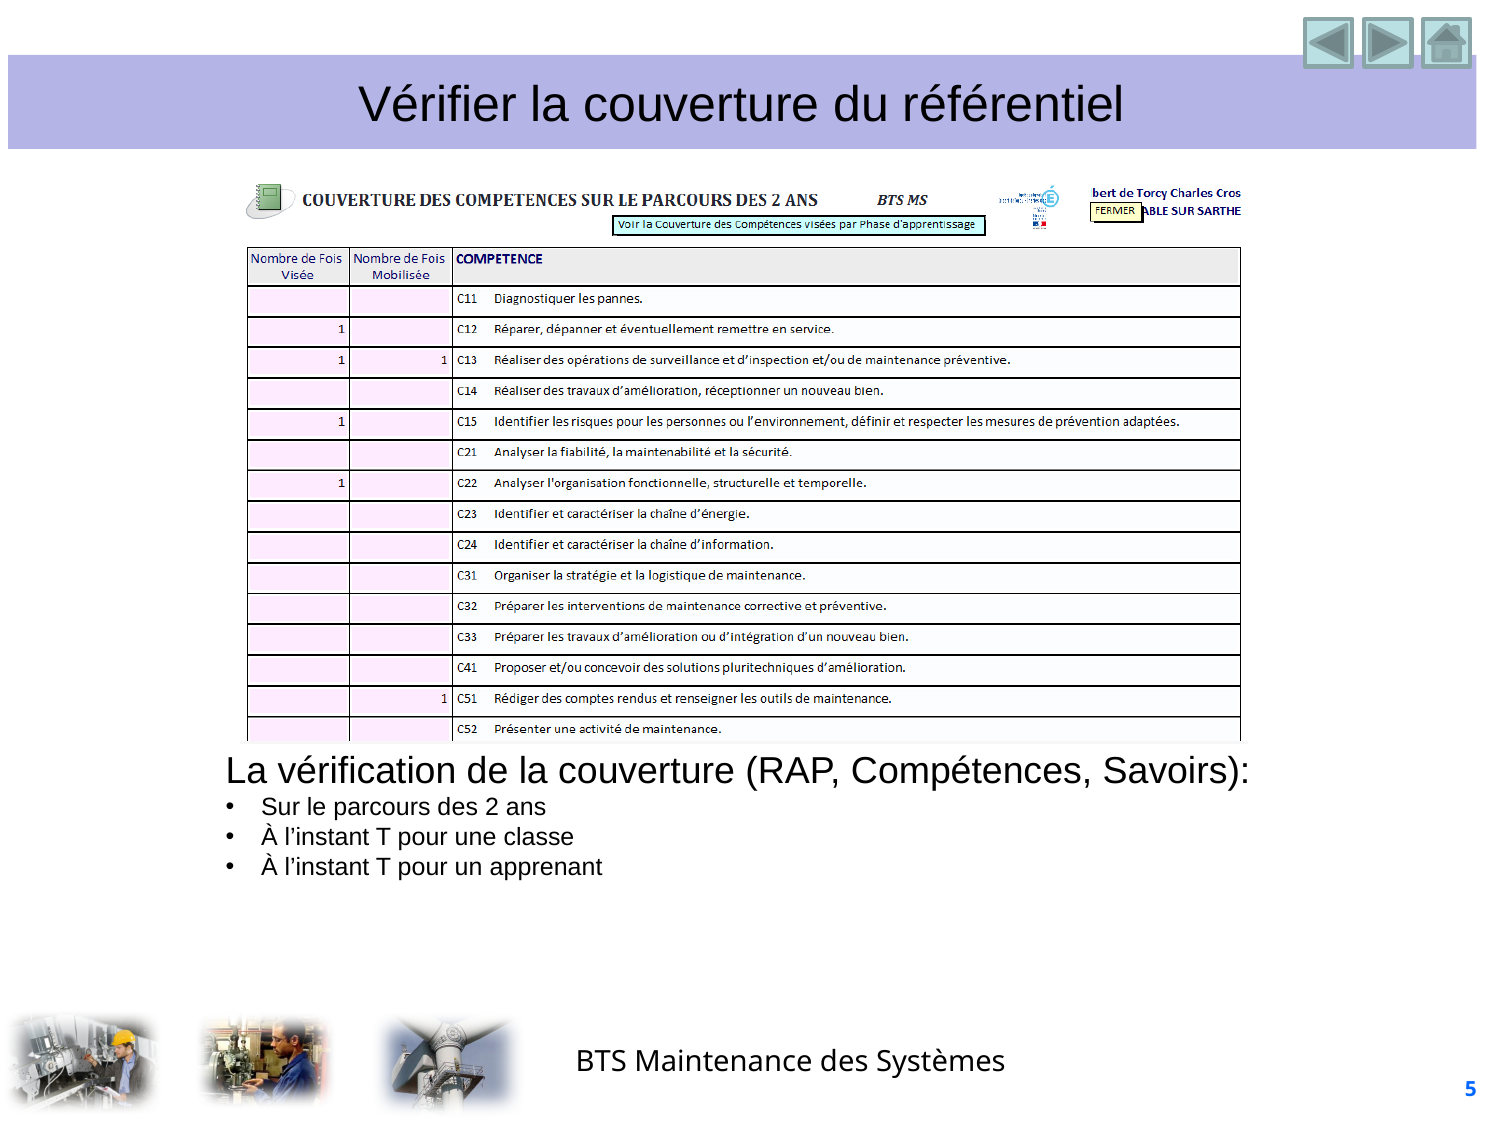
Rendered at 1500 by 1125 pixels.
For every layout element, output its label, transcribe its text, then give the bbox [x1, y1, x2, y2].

picture [239, 174, 1249, 744]
picture [224, 1041, 307, 1080]
text_box [1421, 17, 1472, 69]
title Vérifier la couverture du référentiel [6, 53, 1478, 151]
text_box La vérification de la couverture (RAP, Compétences, Savoirs): Sur le parcours des 2 ans À l’instant T pour une classe À l’instant T pour un apprenant [210, 738, 1278, 888]
picture [33, 1039, 133, 1086]
picture [401, 1041, 496, 1088]
text_box [1362, 17, 1414, 69]
text_box [1303, 17, 1354, 69]
